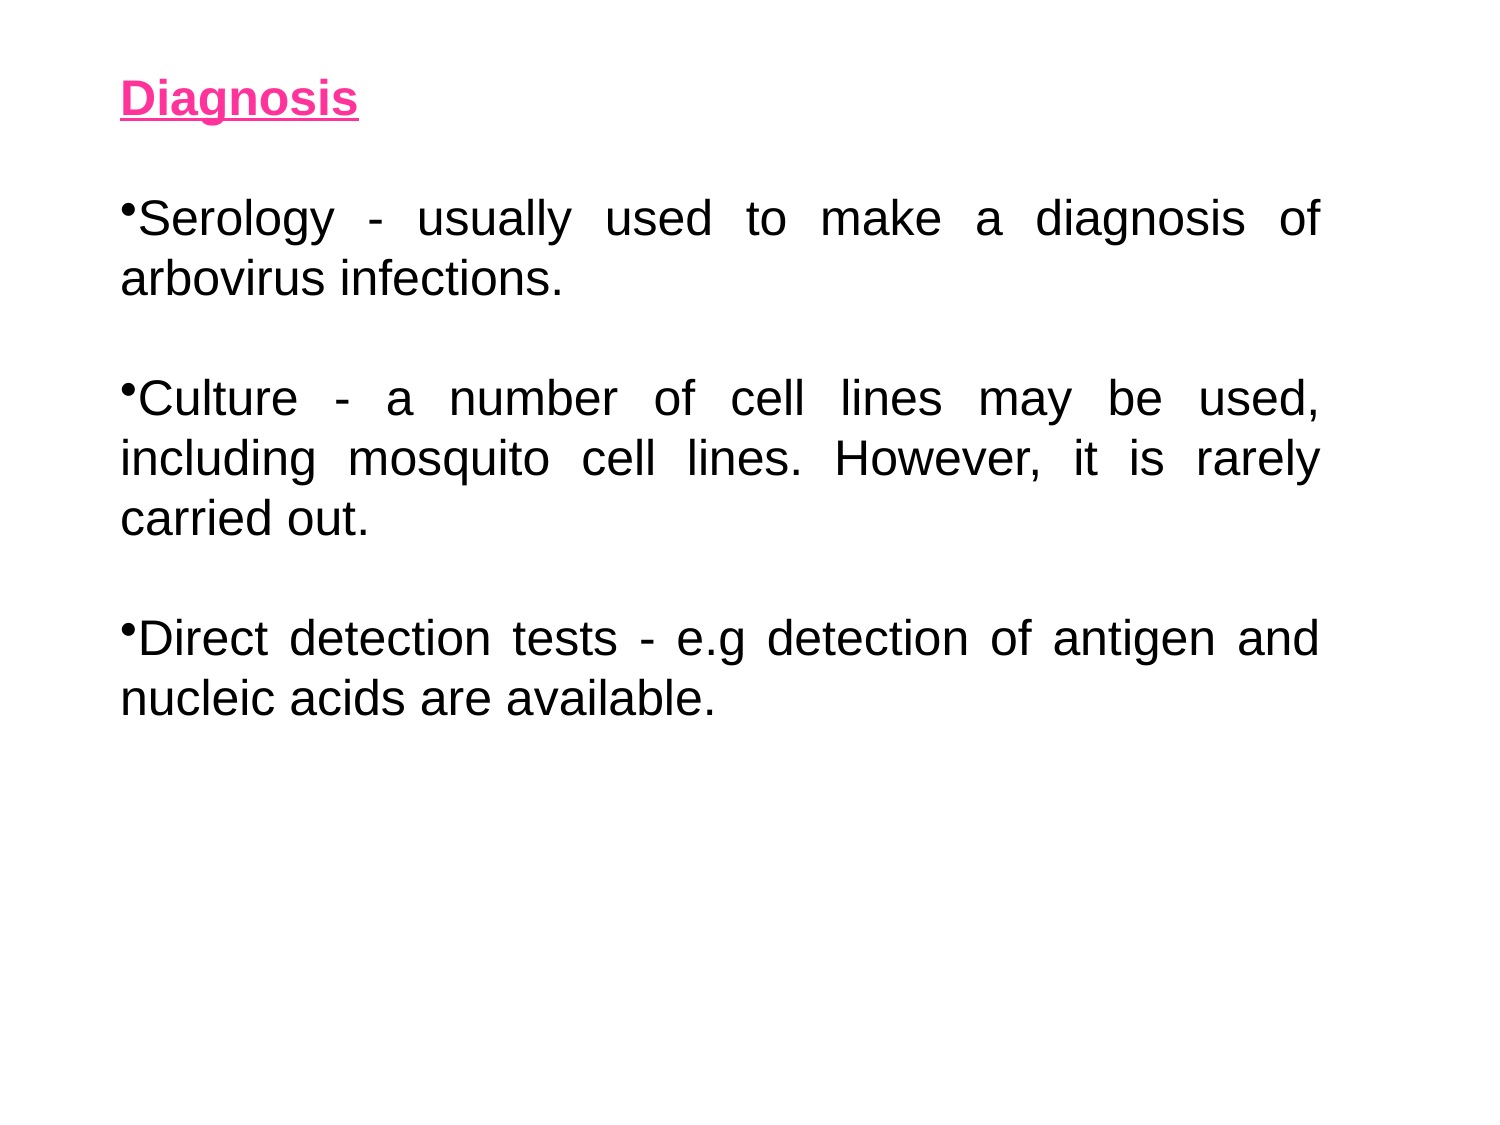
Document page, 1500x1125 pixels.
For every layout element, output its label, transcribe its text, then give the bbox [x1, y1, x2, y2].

text_box Diagnosis Serology - usually used to make a diagnosis of arbovirus infections. Culture - a number of cell lines may be used, including mosquito cell lines. However, it is rarely carried out. Direct detection tests - e.g detection of antigen and nucleic acids are available. [105, 58, 1336, 838]
